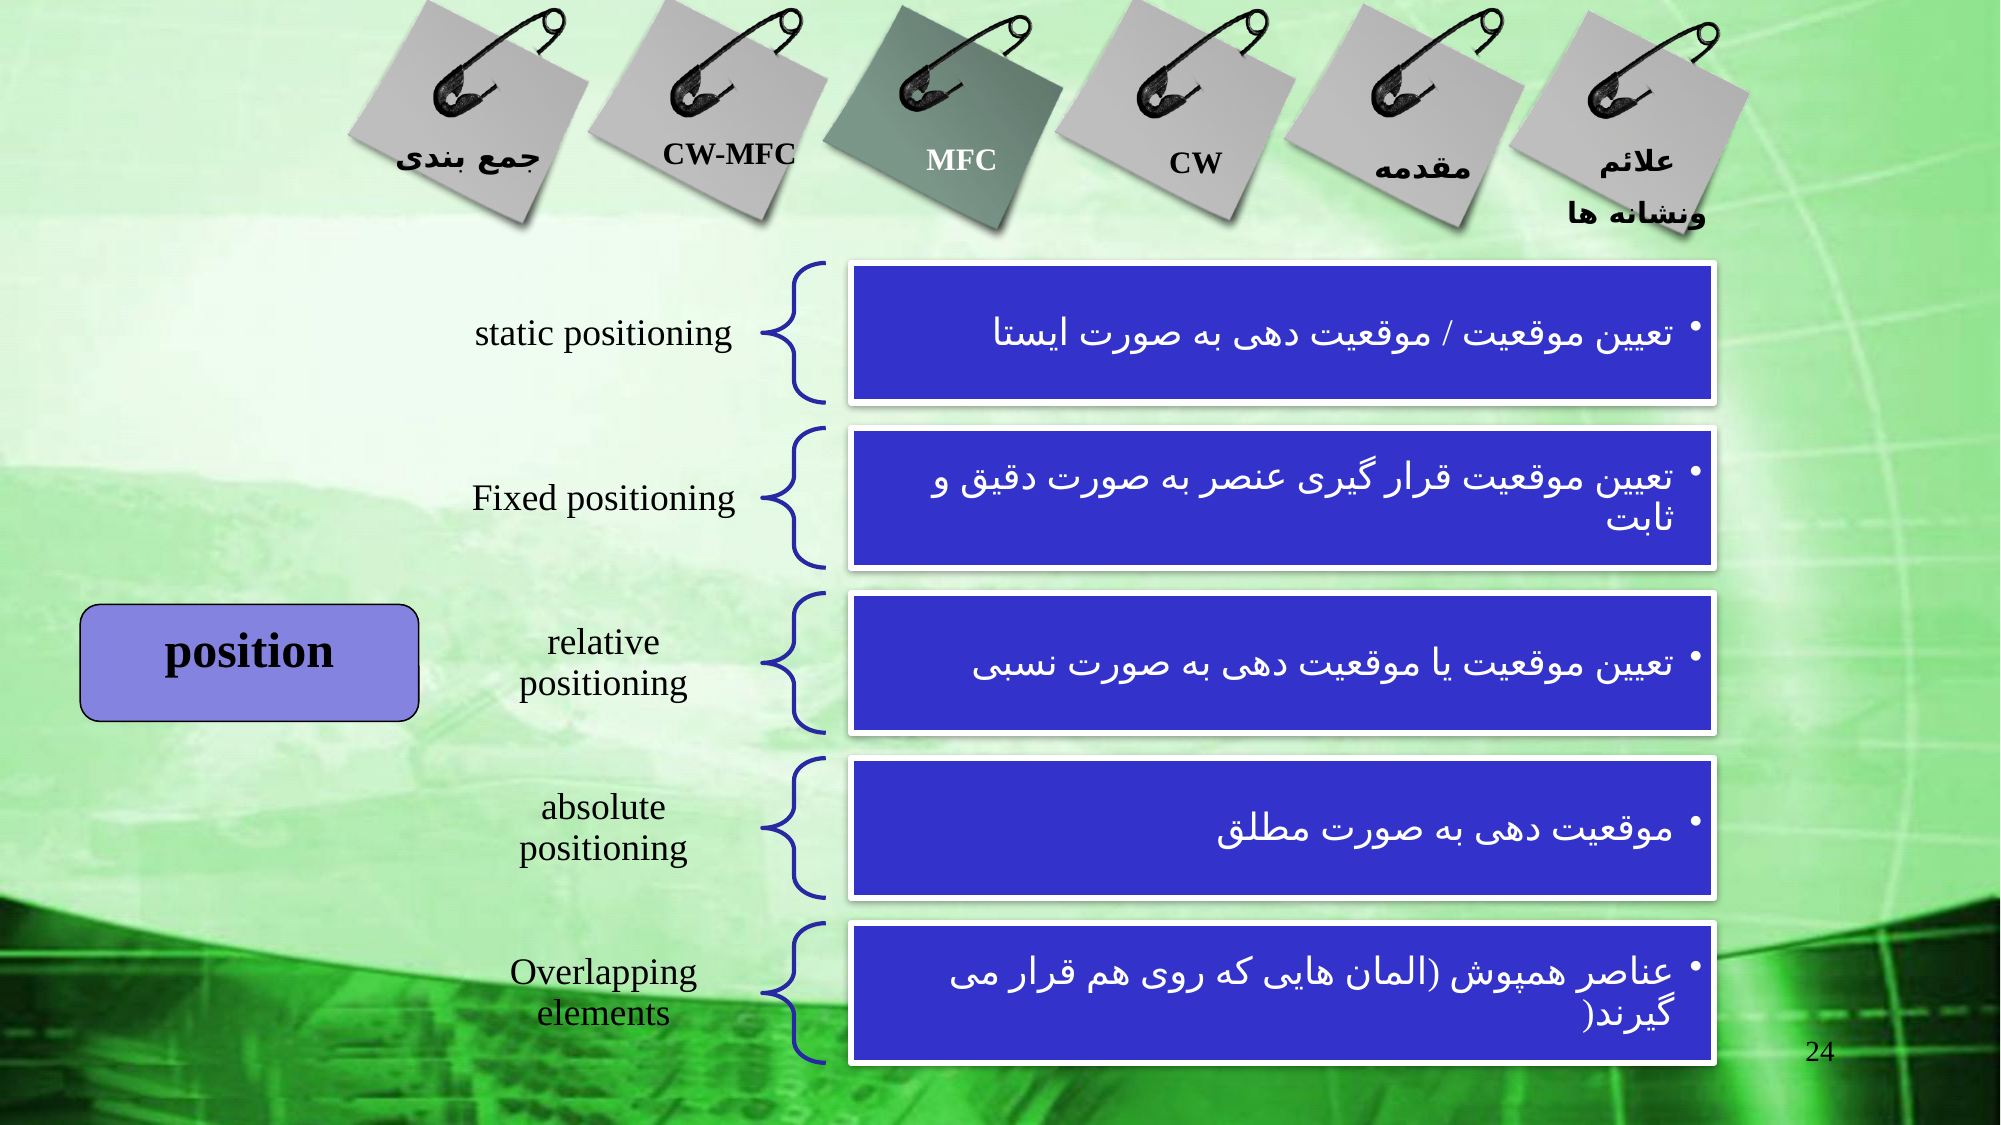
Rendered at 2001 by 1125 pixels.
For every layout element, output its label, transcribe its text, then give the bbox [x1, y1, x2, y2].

picture [0, 0, 2001, 1125]
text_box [444, 257, 1715, 1069]
slide_number 24 [1433, 1024, 1851, 1101]
text_box position [80, 604, 419, 722]
